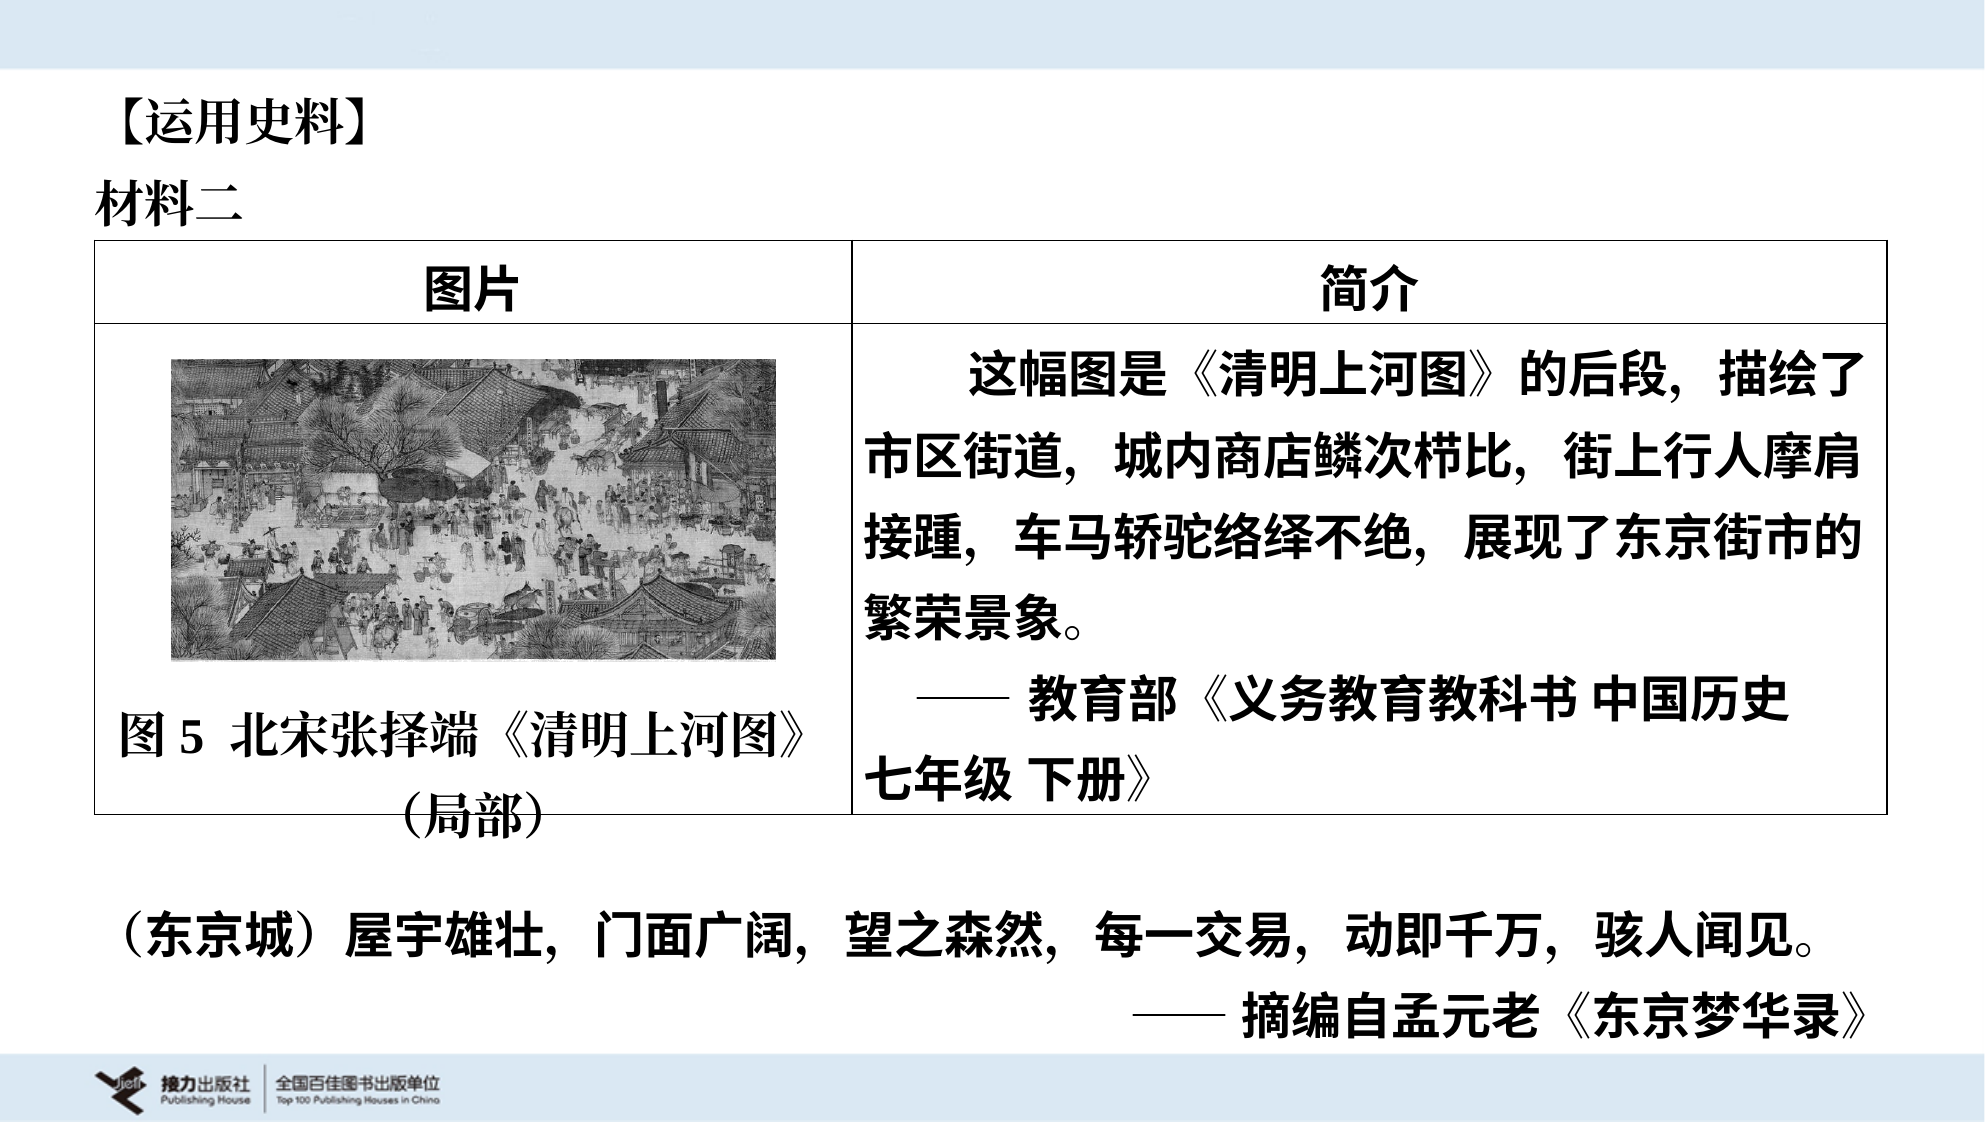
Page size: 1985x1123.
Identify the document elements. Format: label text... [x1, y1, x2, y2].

text_box 【运用史料】 材料二 [94, 69, 1892, 233]
text_box 图5 北宋张择端《清明上河图》 （局部） [107, 682, 840, 845]
table_cell 这幅图是《清明上河图》的后段，描绘了市区街道，城内商店鳞次栉比，街上行人摩肩接踵，车马轿驼络绎不绝，展现了东京街市的繁荣景象。 ——教育部《义务教育教科书 中国历史 七年级 下册》 [853, 324, 1886, 814]
picture [0, 0, 1985, 1122]
table_cell [95, 324, 851, 814]
table_header 图片 [95, 241, 851, 323]
table_header 简介 [853, 241, 1886, 323]
text_box （东京城）屋宇雄壮，门面广阔，望之森然，每一交易，动即千万，骇人闻见。 ——摘编自孟元老《东京梦华录》 [94, 881, 1892, 1045]
